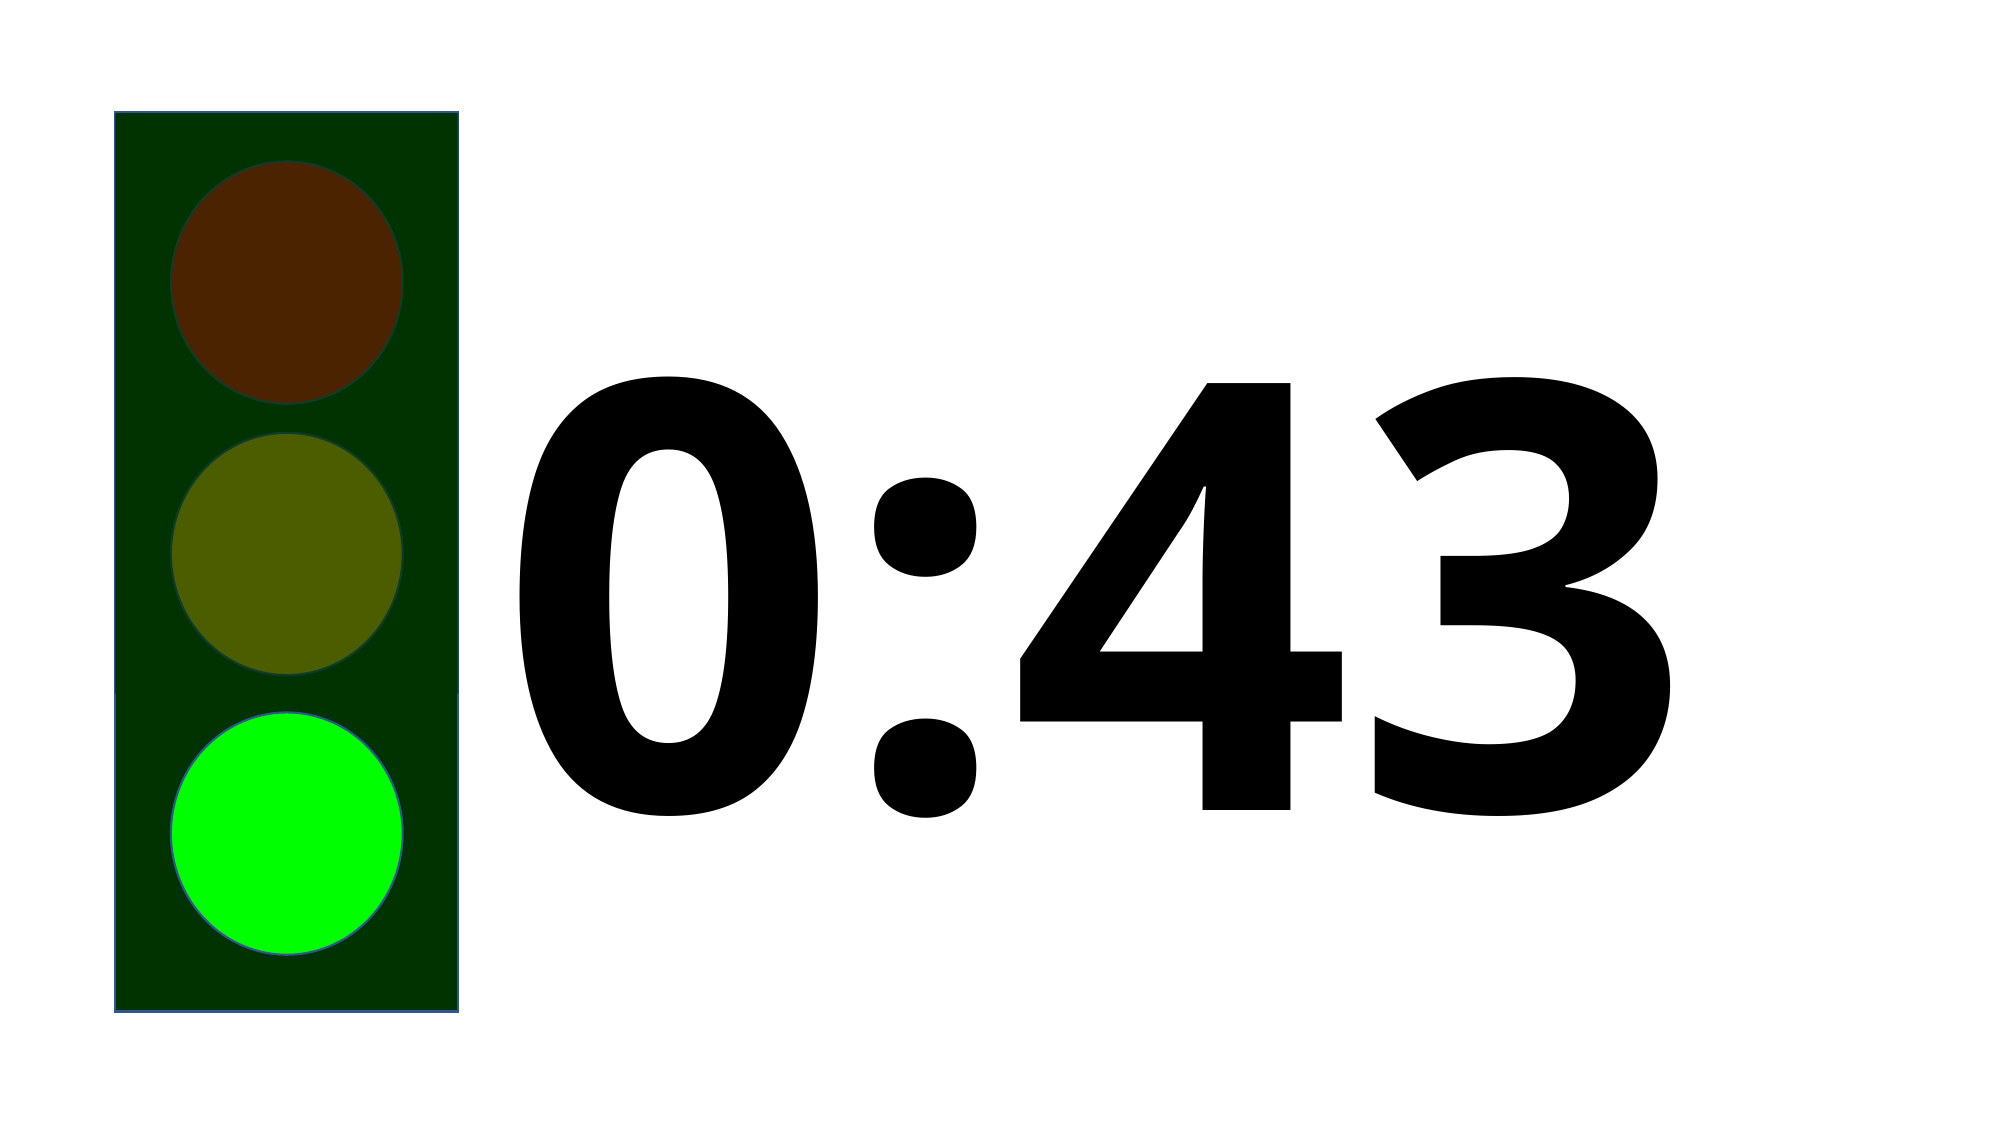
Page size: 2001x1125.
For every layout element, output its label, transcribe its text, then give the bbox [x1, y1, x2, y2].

text_box [114, 695, 459, 1013]
text_box [169, 711, 404, 956]
text_box [114, 112, 459, 695]
text_box 0:43 [483, 204, 1924, 938]
